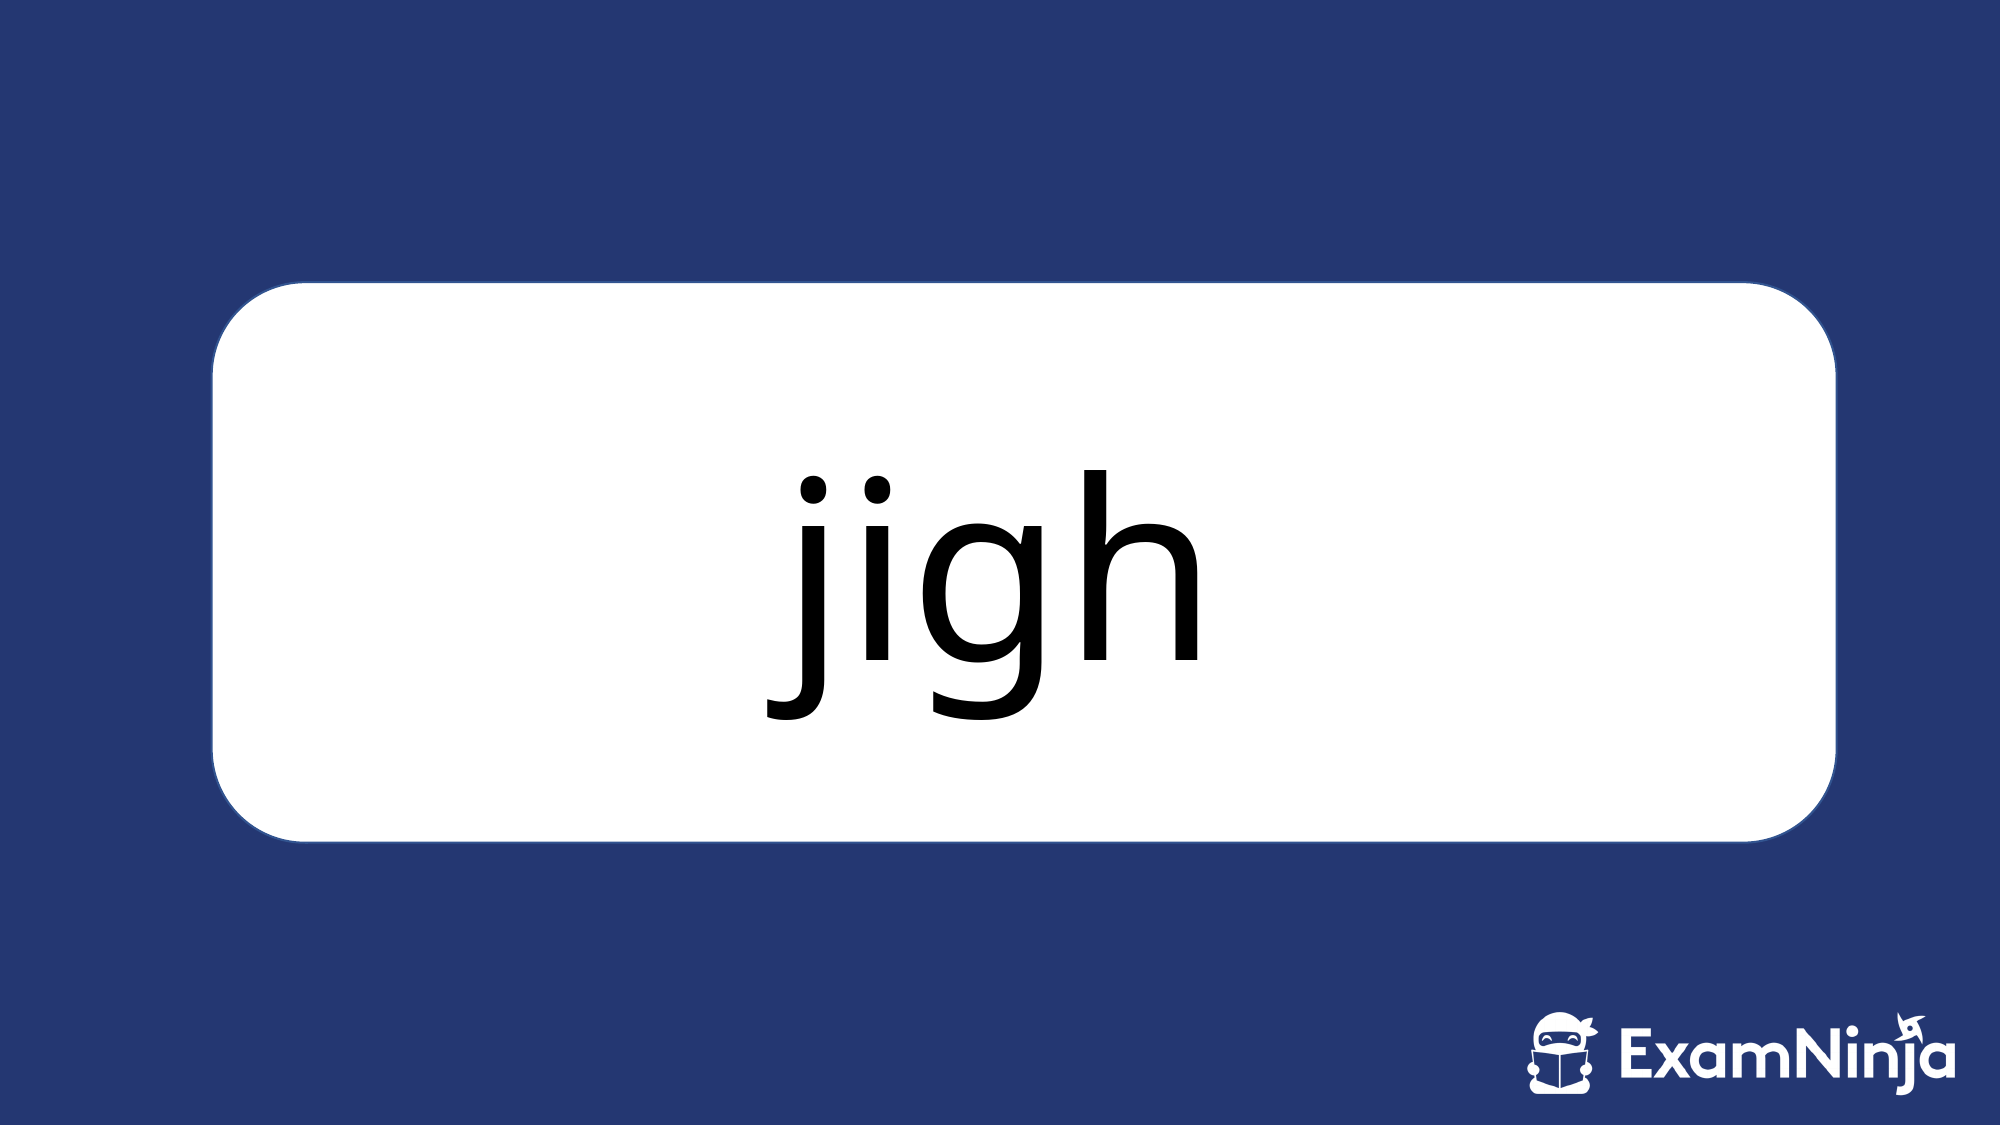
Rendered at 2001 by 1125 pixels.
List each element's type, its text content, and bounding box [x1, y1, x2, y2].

text_box [210, 281, 1838, 403]
picture [1501, 1003, 1979, 1102]
text_box jigh [143, 403, 1857, 719]
text_box [210, 719, 1838, 844]
